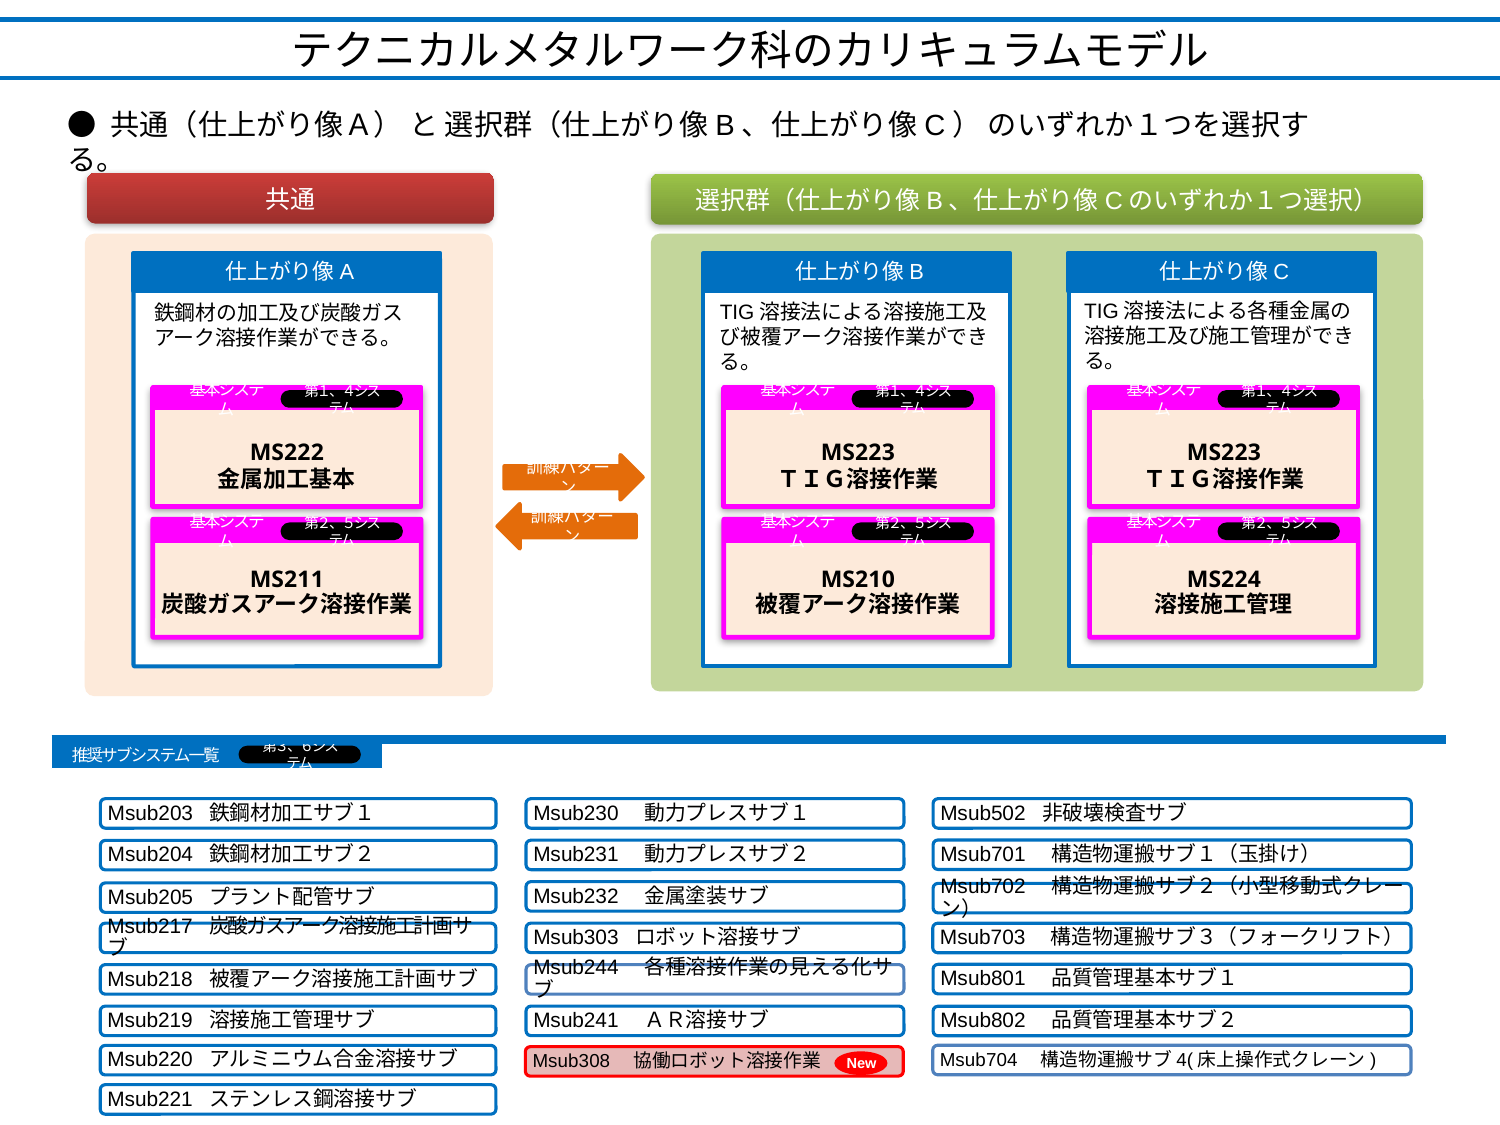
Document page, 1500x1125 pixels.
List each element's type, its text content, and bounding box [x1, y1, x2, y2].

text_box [723, 386, 993, 638]
text_box 選択群（仕上がり像B、仕上がり像Cのいずれか１つ選択） [650, 173, 1424, 225]
text_box Msub219 溶接施工管理サブ [98, 1004, 499, 1038]
text_box Msub308 協働ロボット溶接作業 [889, 1044, 906, 1079]
text_box 鉄鋼材の加工及び炭酸ガスアーク溶接作業ができる。 [139, 293, 441, 357]
text_box Msub802 品質管理基本サブ２ [930, 1004, 1414, 1038]
text_box Msub218 被覆アーク溶接施工計画サブ [98, 962, 499, 997]
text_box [1089, 386, 1359, 638]
text_box Msub231 動力プレスサブ２ [523, 838, 907, 872]
text_box Msub701 構造物運搬サブ１（玉掛け） [930, 837, 1414, 872]
text_box Msub703 構造物運搬サブ３（フォークリフト） [930, 921, 1414, 955]
text_box [82, 232, 495, 699]
text_box 仕上がり像B [701, 251, 1012, 293]
text_box Msub230 動力プレスサブ１ [523, 796, 907, 831]
text_box Msub502 非破壊検査サブ [930, 796, 1414, 831]
text_box [1067, 293, 1377, 668]
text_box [39, 739, 1446, 770]
text_box 訓練パターン [495, 502, 638, 551]
text_box 共通 [86, 184, 494, 224]
text_box TIG溶接法による溶接施工及び被覆アーク溶接作業ができる。 [705, 290, 1020, 381]
text_box Msub217 炭酸ガスアーク溶接施工計画サブ [98, 921, 499, 955]
text_box 仕上がり像A [131, 251, 442, 293]
text_box Msub220 アルミニウム合金溶接サブ [98, 1043, 499, 1078]
text_box ● 共通（仕上がり像Ａ） と 選択群（仕上がり像B、仕上がり像C） のいずれか１つを選択する。 [53, 98, 1366, 184]
text_box Msub241 ＡＲ溶接サブ [523, 1004, 907, 1038]
text_box Msub702 構造物運搬サブ２（小型移動式クレーン） [930, 881, 1414, 915]
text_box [152, 386, 422, 638]
text_box Msub204 鉄鋼材加工サブ２ [98, 838, 499, 872]
text_box Msub221 ステンレス鋼溶接サブ [98, 1082, 499, 1117]
text_box [131, 258, 443, 669]
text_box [832, 1046, 891, 1080]
text_box Msub232 金属塗装サブ [523, 879, 907, 914]
text_box Msub308 協働ロボット溶接作業 [523, 1044, 833, 1079]
text_box 訓練パターン [502, 453, 645, 502]
text_box テクニカルメタルワーク科のカリキュラムモデル [0, 17, 1500, 80]
text_box Msub205 プラント配管サブ [98, 880, 499, 915]
text_box Msub704 構造物運搬サブ4(床上操作式クレーン) [930, 1043, 1414, 1077]
text_box Msub203 鉄鋼材加工サブ１ [98, 796, 499, 831]
text_box Msub303 ロボット溶接サブ [523, 921, 907, 955]
text_box [648, 233, 1426, 694]
text_box 仕上がり像C [1066, 251, 1377, 293]
text_box Msub244 各種溶接作業の見える化サブ [523, 962, 907, 997]
text_box [701, 293, 1012, 668]
text_box Msub801 品質管理基本サブ１ [930, 962, 1414, 996]
text_box TIG溶接法による各種金属の溶接施工及び施工管理ができる。 [1069, 293, 1376, 381]
